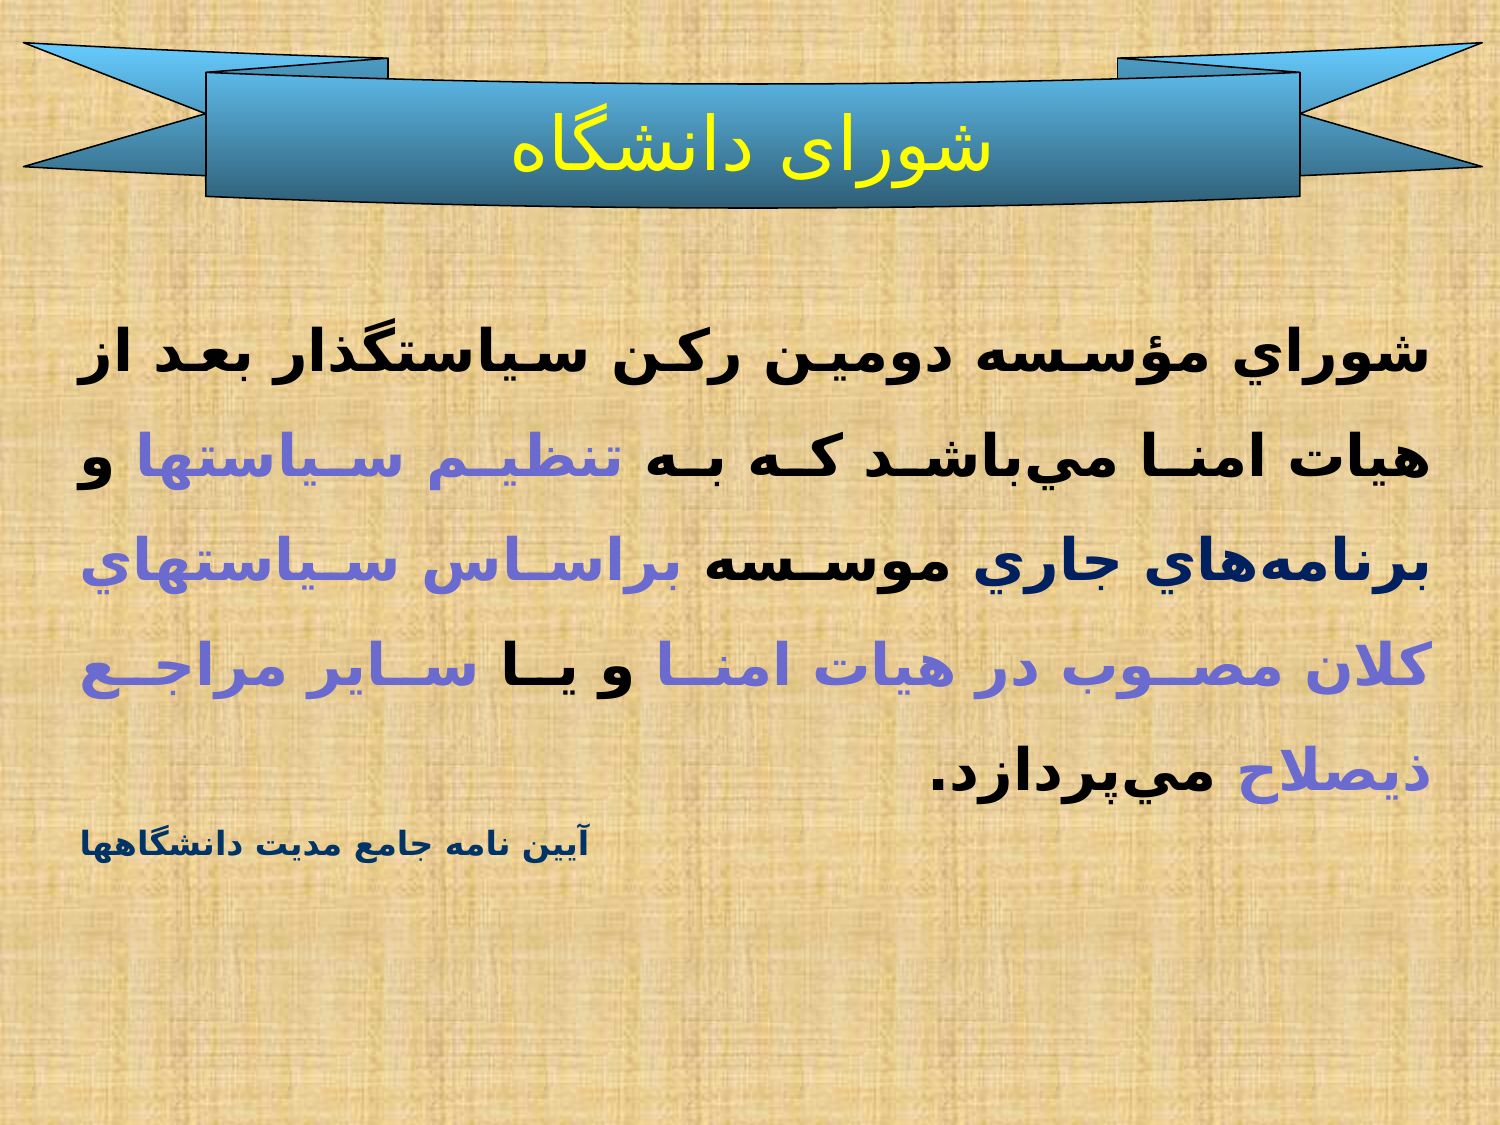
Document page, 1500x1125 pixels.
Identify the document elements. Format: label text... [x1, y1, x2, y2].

picture [0, 0, 1500, 1125]
text_box شوراي مؤسسه دومين ركن سياستگذار بعد از هيات امنا مي‌باشد كه به تنظيم سياستها و برنامه‌هاي جاري موسسه براساس سياستهاي كلان مصوب در هيات امنا و يا ساير مراجع ذيصلاح مي‌پردازد. آیین نامه جامع مدیت دانشگاه‏ها [64, 270, 1447, 870]
text_box [29, 219, 1448, 1036]
text_box شورای دانشگاه [23, 42, 1483, 209]
